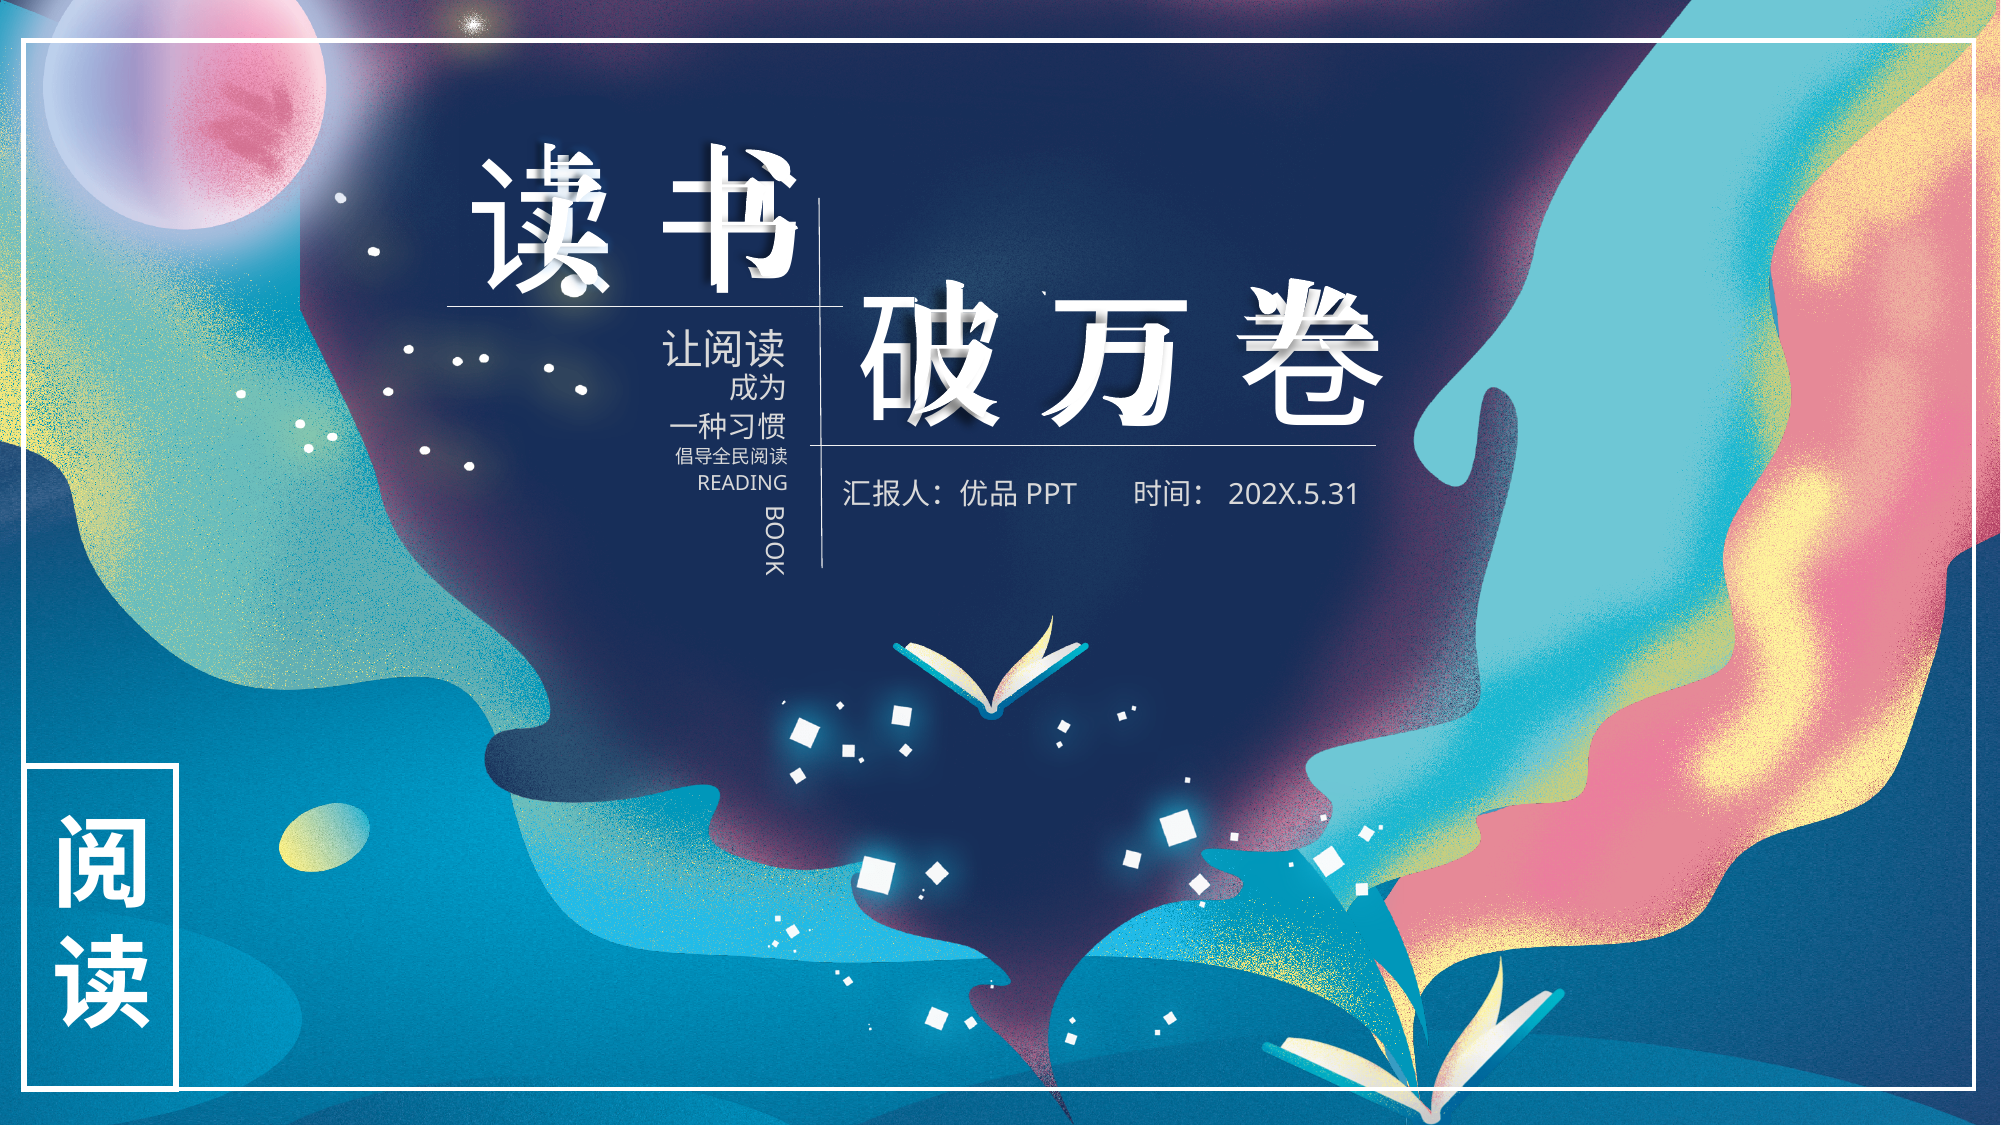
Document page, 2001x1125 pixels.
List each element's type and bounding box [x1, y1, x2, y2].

text_box [819, 197, 823, 445]
text_box [819, 446, 823, 568]
picture [0, 0, 2001, 1125]
